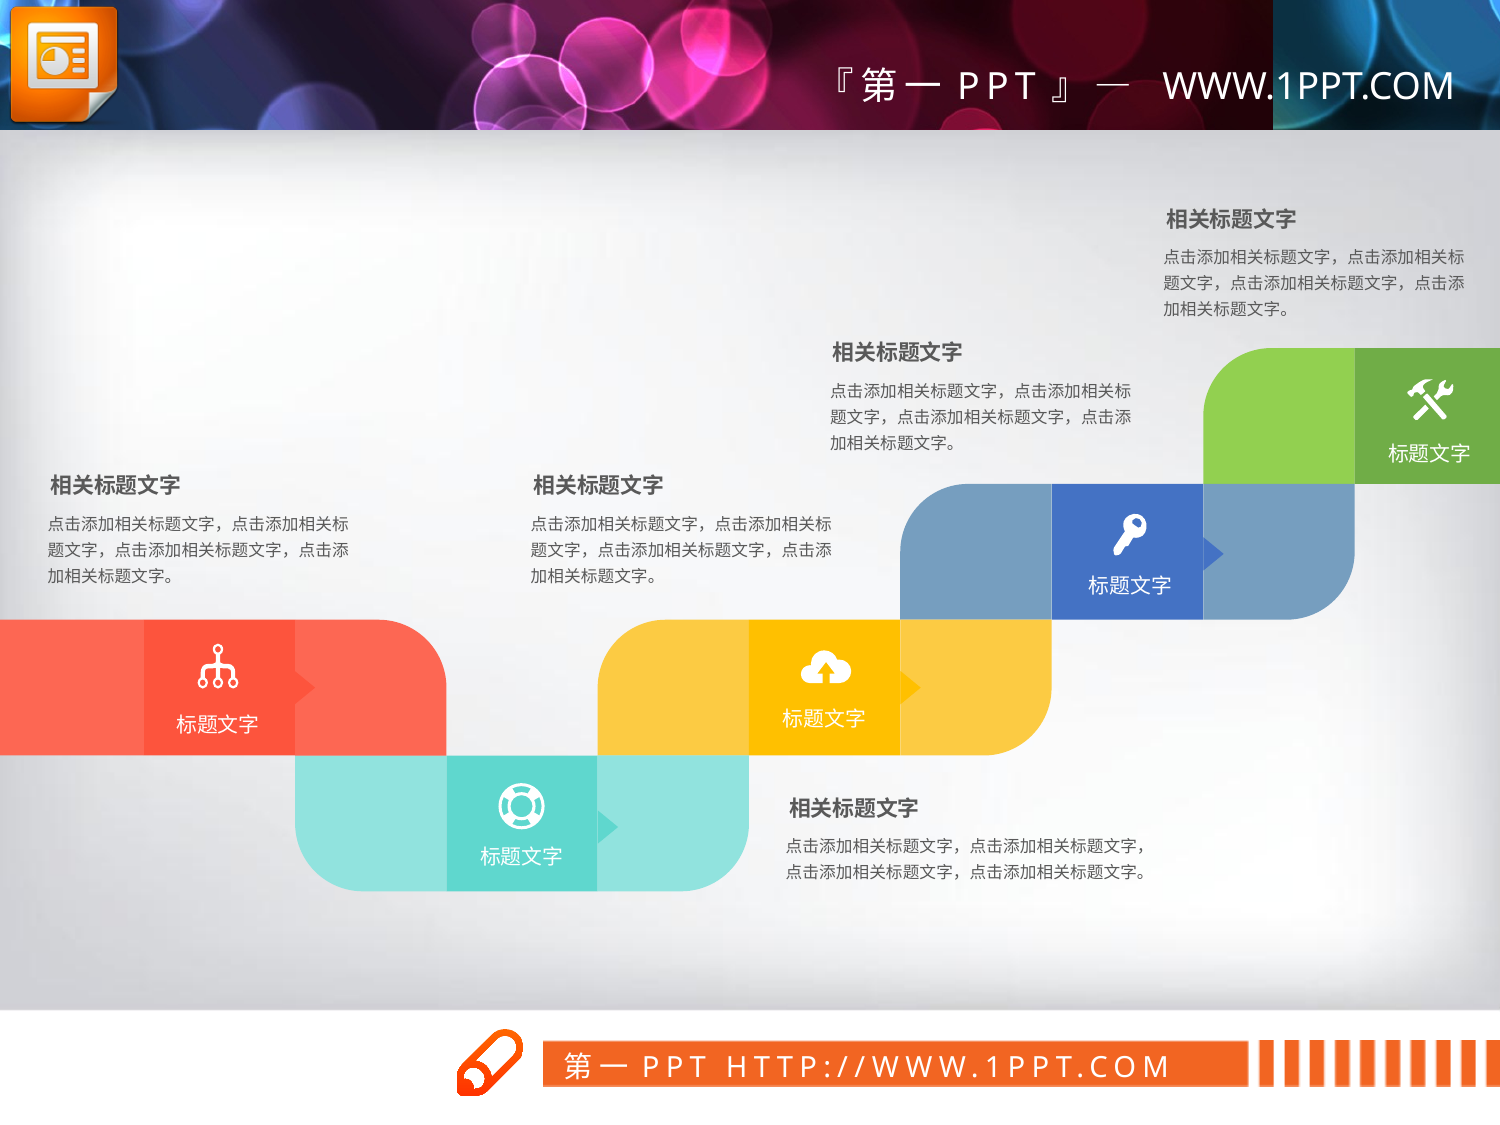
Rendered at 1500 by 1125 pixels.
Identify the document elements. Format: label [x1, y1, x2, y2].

text_box [770, 778, 1174, 891]
picture [0, 0, 1500, 347]
picture [543, 1040, 1500, 1087]
text_box [32, 456, 372, 595]
text_box [0, 347, 1500, 892]
text_box [1148, 189, 1487, 329]
text_box [515, 456, 855, 595]
text_box [814, 323, 1154, 462]
picture [0, 892, 1500, 1012]
